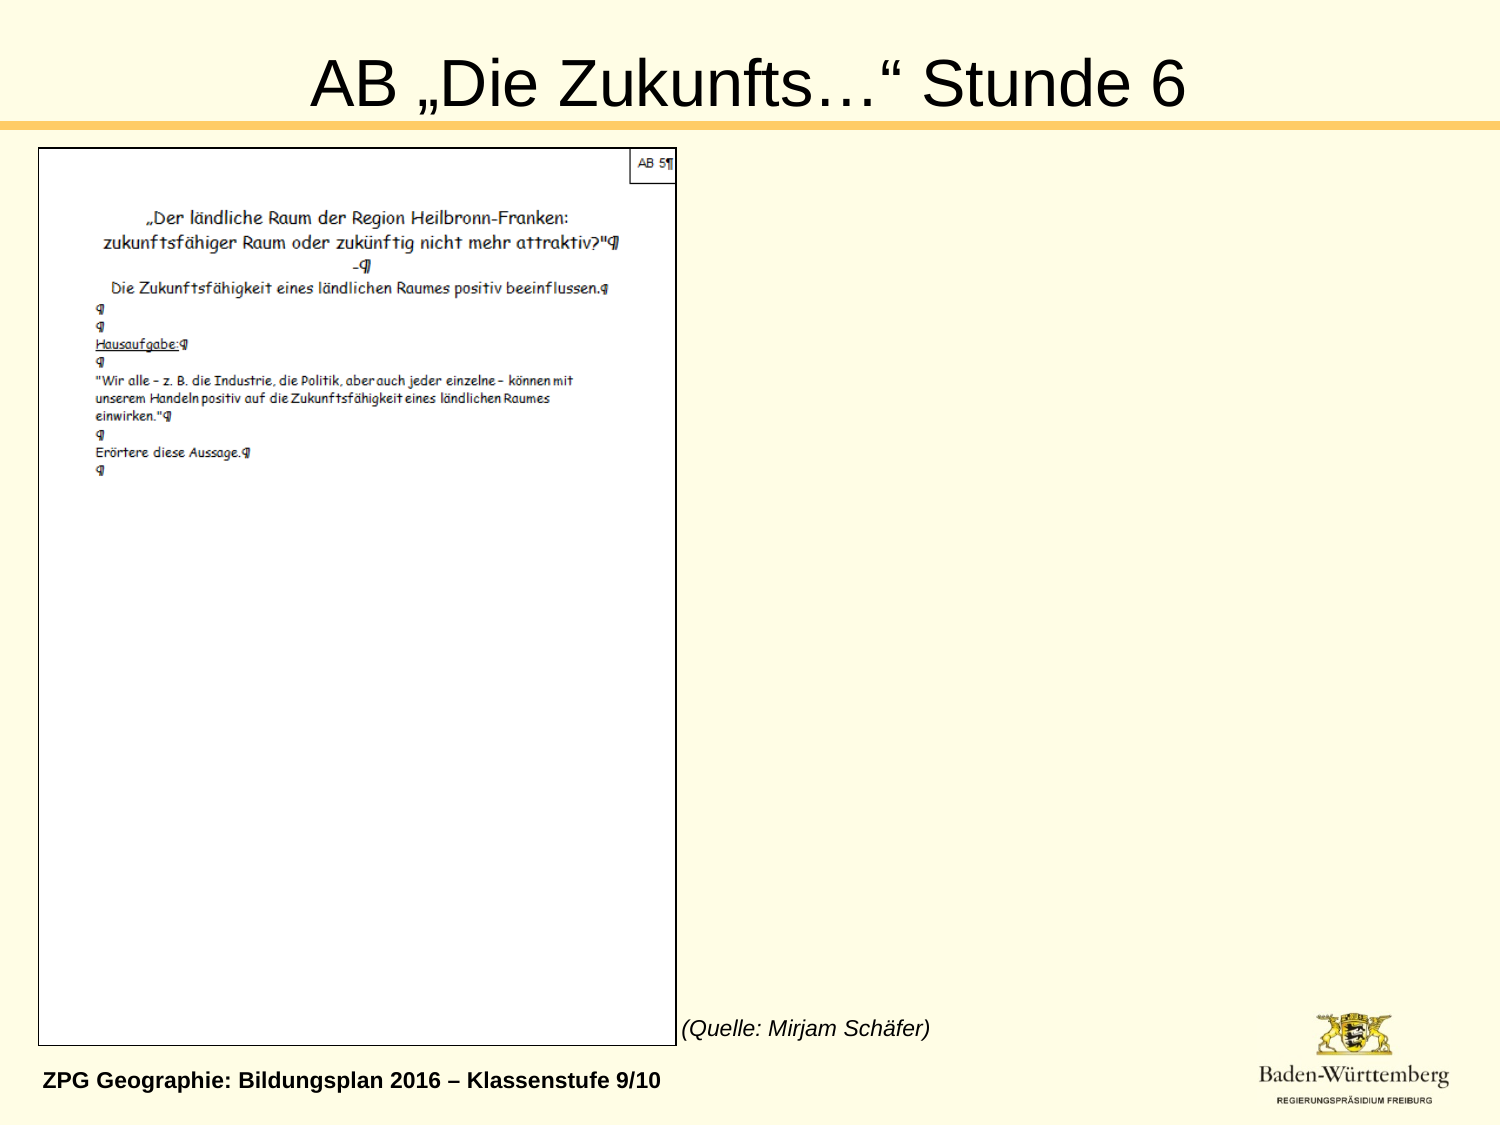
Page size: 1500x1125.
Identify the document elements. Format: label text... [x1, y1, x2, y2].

title AB „Die Zukunfts…“ Stunde 6 [0, 0, 1500, 120]
picture [38, 148, 676, 1046]
picture [1257, 1011, 1451, 1106]
text_box (Quelle: Mirjam Schäfer) [678, 1005, 1045, 1049]
